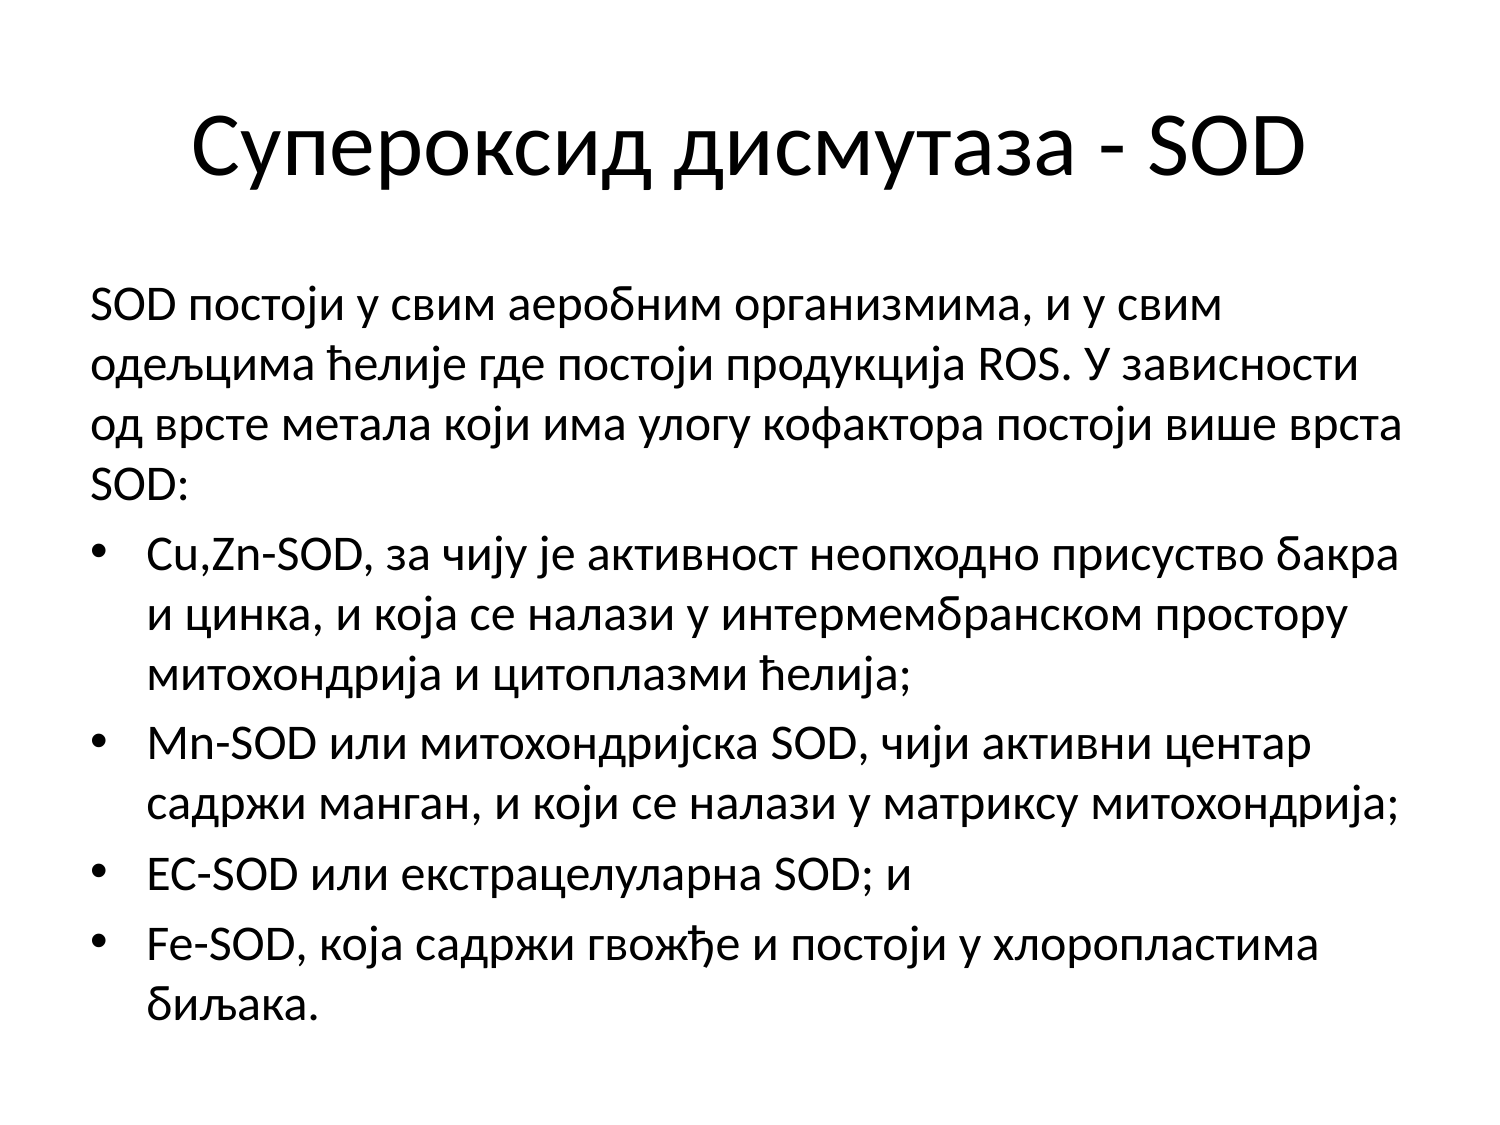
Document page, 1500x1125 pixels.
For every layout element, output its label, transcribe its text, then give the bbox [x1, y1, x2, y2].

list SOD постоји у свим аеробним организмима, и у свим одељцима ћелије где постоји продукција ROS. У зависности од врсте метала који има улогу кофактора постоји више врста SOD: Cu,Zn-SOD, за чију је активност неопходно присуство бакра и цинка, и која се налази у интермембранском простору митохондрија и цитоплазми ћелија; Mn-SOD или митохондријска SOD, чији активни центар садржи манган, и који се налази у матриксу митохондрија; EC-SOD или екстрацелуларна SOD; и Fe-SOD, која садржи гвожђе и постоји у хлоропластима биљака. [75, 262, 1425, 1059]
title Супероксид дисмутаза - SOD [75, 45, 1425, 233]
